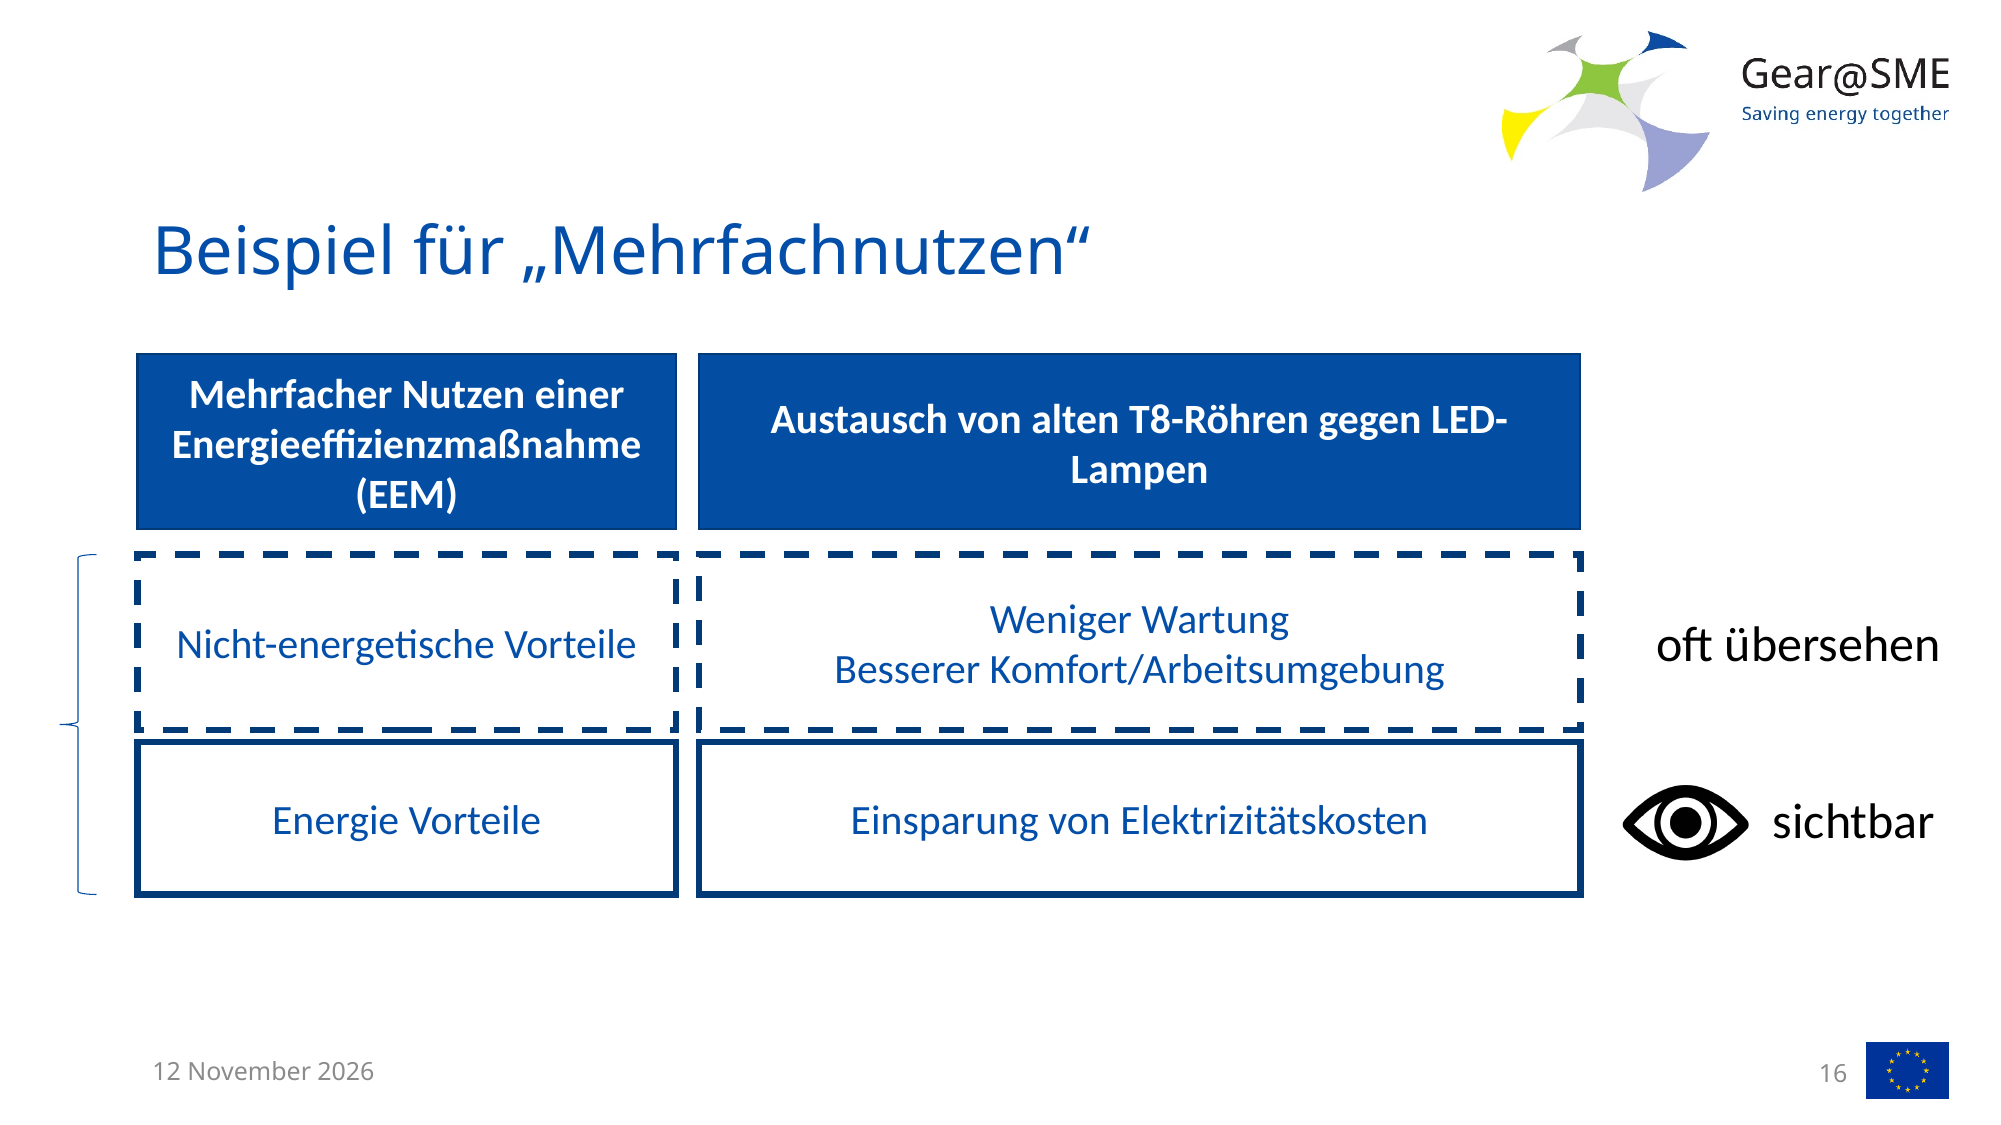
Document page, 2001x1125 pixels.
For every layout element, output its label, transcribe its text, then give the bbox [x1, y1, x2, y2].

text_box Weniger Wartung Besserer Komfort/Arbeitsumgebung [698, 553, 1581, 731]
text_box Energie Vorteile [136, 741, 677, 896]
text_box Nicht-energetische Vorteile [136, 553, 677, 731]
slide_number 16 [1412, 1044, 1863, 1104]
text_box oft übersehen [1641, 604, 1956, 679]
picture [1502, 31, 1949, 192]
text_box Austausch von alten T8-Röhren gegen LED-Lampen [698, 353, 1581, 530]
picture [1610, 747, 1761, 898]
text_box Einsparung von Elektrizitätskosten [698, 741, 1581, 896]
text_box Mehrfacher Nutzen einer Energieeffizienzmaßnahme (EEM) [136, 353, 677, 530]
text_box [59, 553, 97, 896]
title Beispiel für „Mehrfachnutzen“ [137, 205, 1863, 300]
picture [1866, 1042, 1949, 1099]
text_box sichtbar [1761, 781, 1951, 857]
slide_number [137, 1042, 588, 1103]
